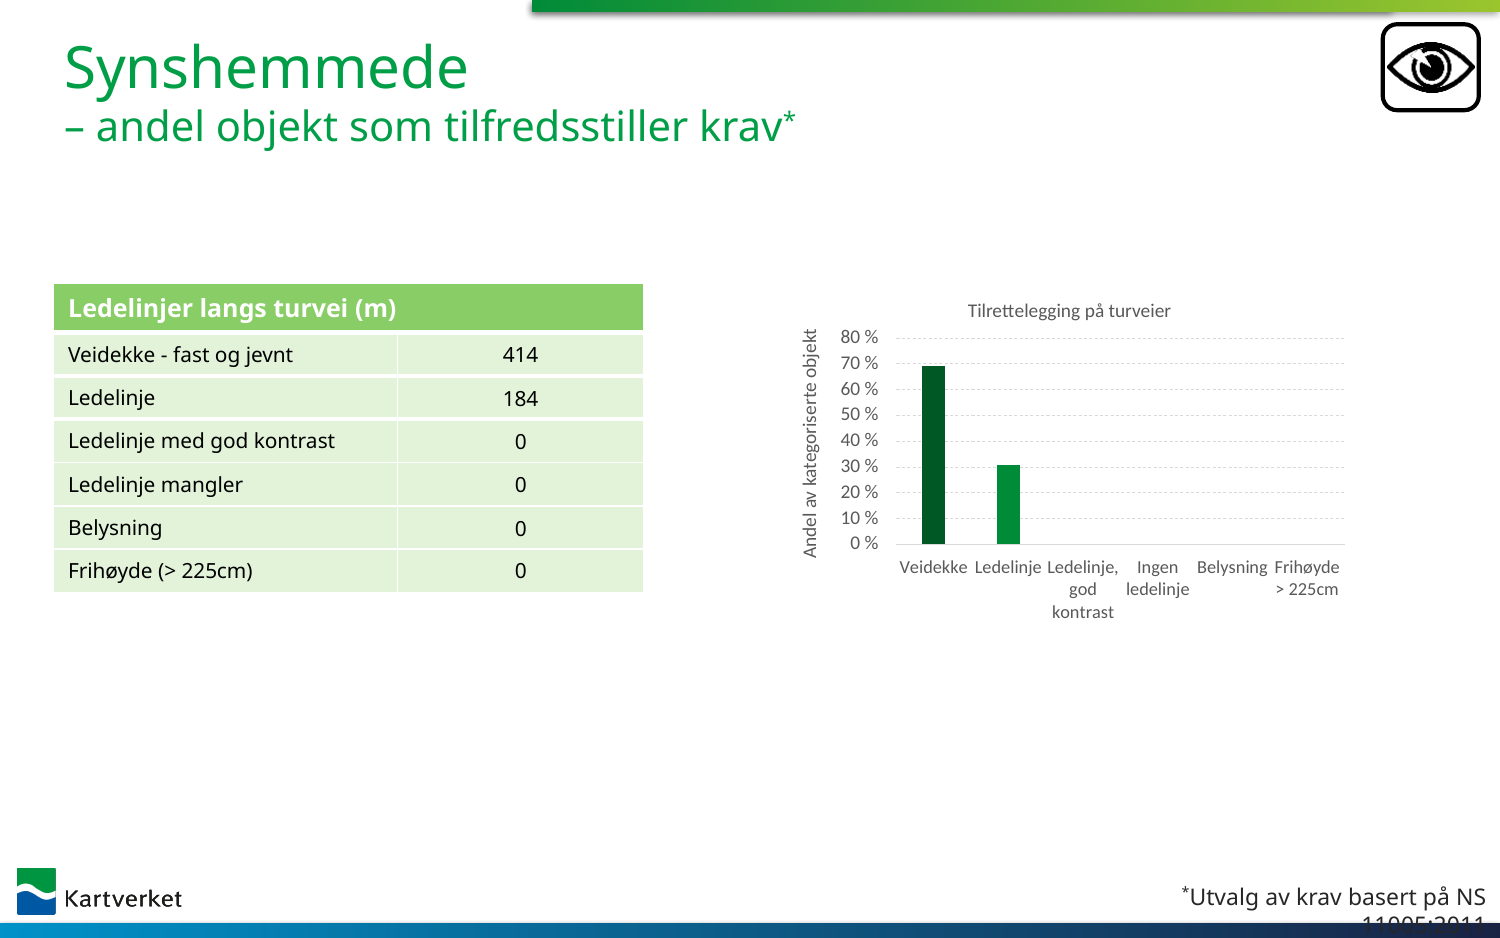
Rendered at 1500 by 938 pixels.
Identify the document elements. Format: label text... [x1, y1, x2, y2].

table_cell Frihøyde (> 225cm) [54, 550, 397, 592]
table_cell Ledelinje [54, 378, 397, 417]
table_cell Ledelinje med god kontrast [54, 421, 397, 462]
picture [791, 291, 1348, 630]
table_cell 0 [398, 550, 643, 592]
table_cell Ledelinje mangler [54, 463, 397, 505]
table_cell 0 [398, 463, 643, 505]
table_cell 184 [398, 378, 643, 417]
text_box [1382, 24, 1480, 111]
text_box Synshemmede – andel objekt som tilfredsstiller krav* [49, 24, 1431, 158]
table_cell Belysning [54, 507, 397, 548]
table_cell 0 [398, 507, 643, 548]
text_box *Utvalg av krav basert på NS 11005:2011 [1068, 873, 1500, 938]
table_cell 414 [398, 335, 643, 374]
table_cell 0 [398, 421, 643, 462]
table_header Ledelinjer langs turvei (m) [54, 284, 643, 330]
table_cell Veidekke - fast og jevnt [54, 335, 397, 374]
